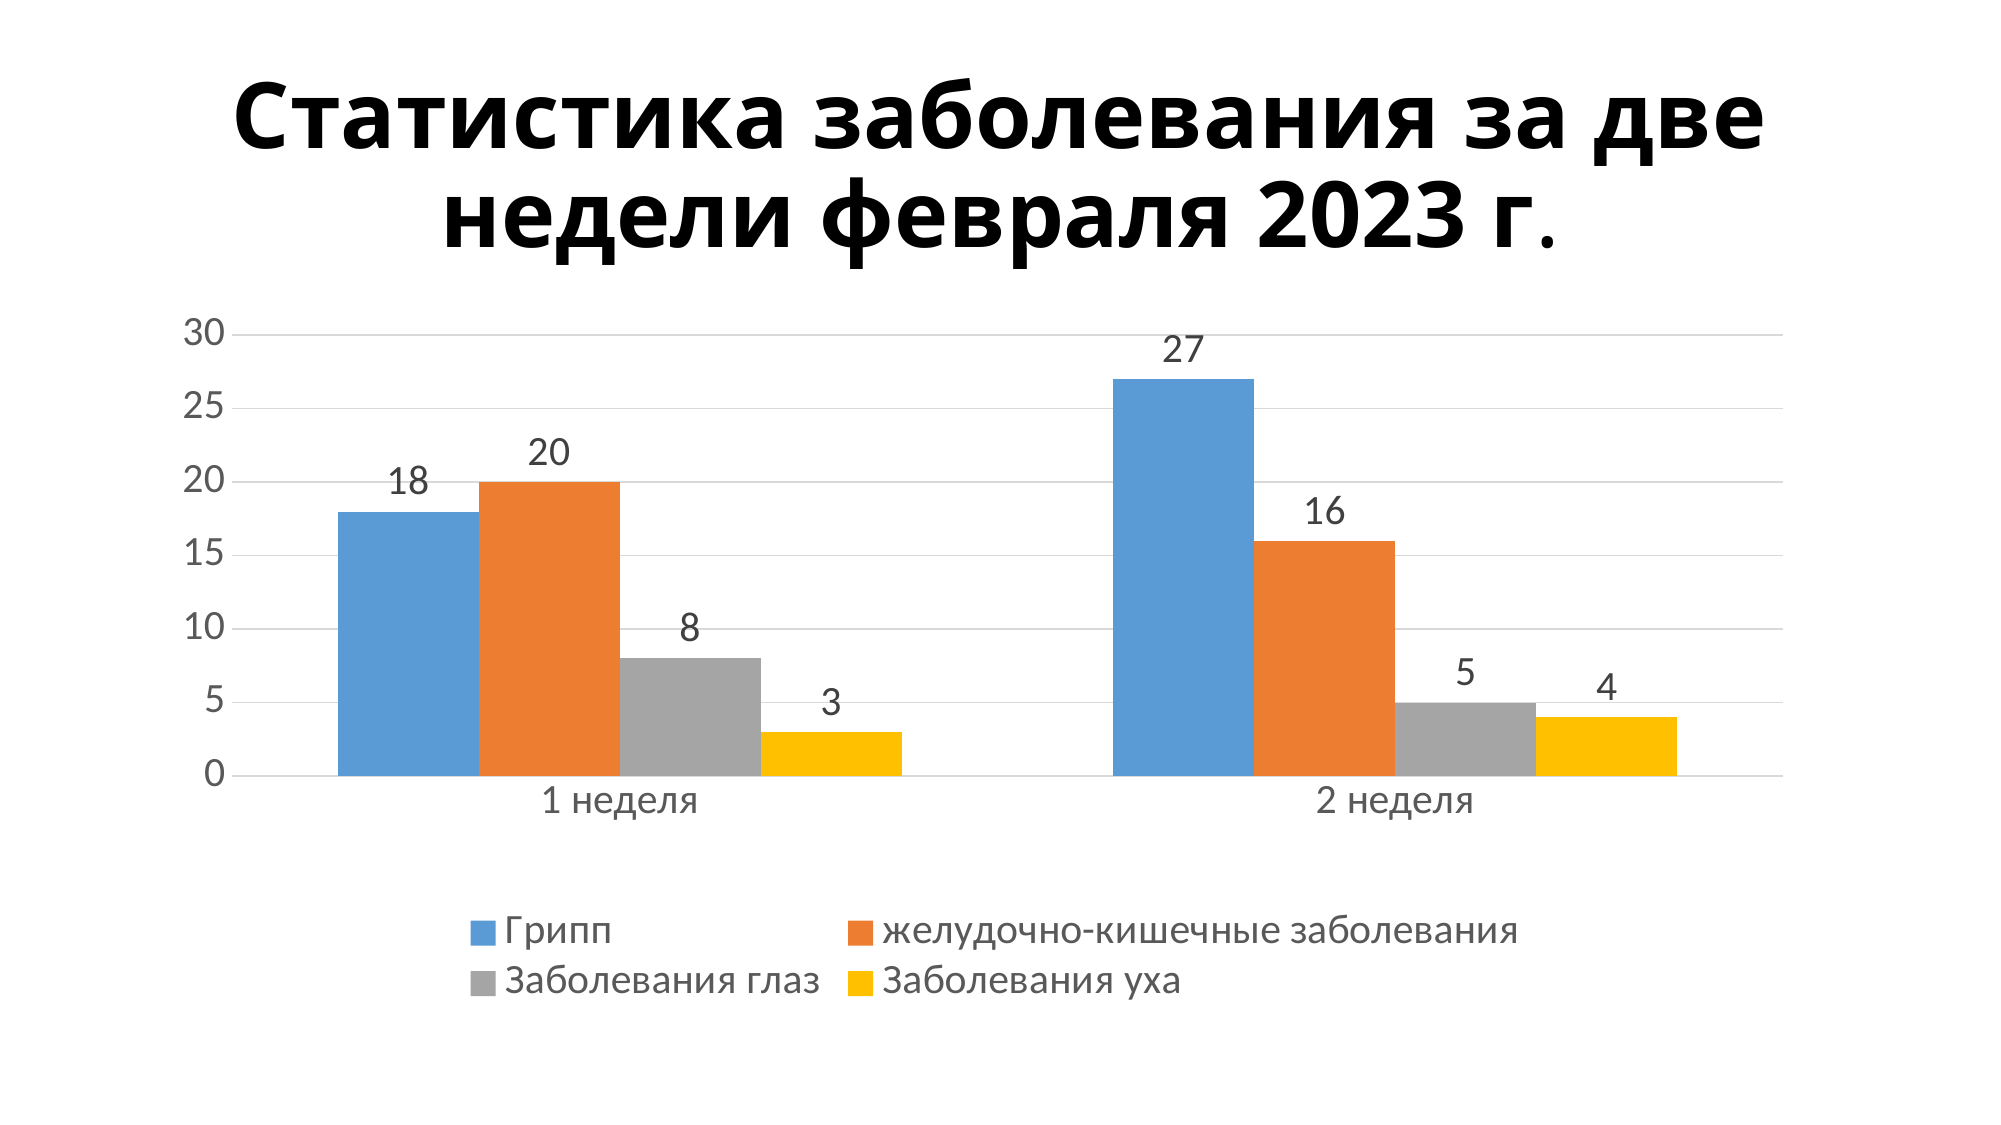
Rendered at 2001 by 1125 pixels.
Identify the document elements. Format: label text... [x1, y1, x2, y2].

title Статистика заболевания за две недели февраля 2023 г. [137, 59, 1863, 278]
chart [137, 299, 1863, 1014]
